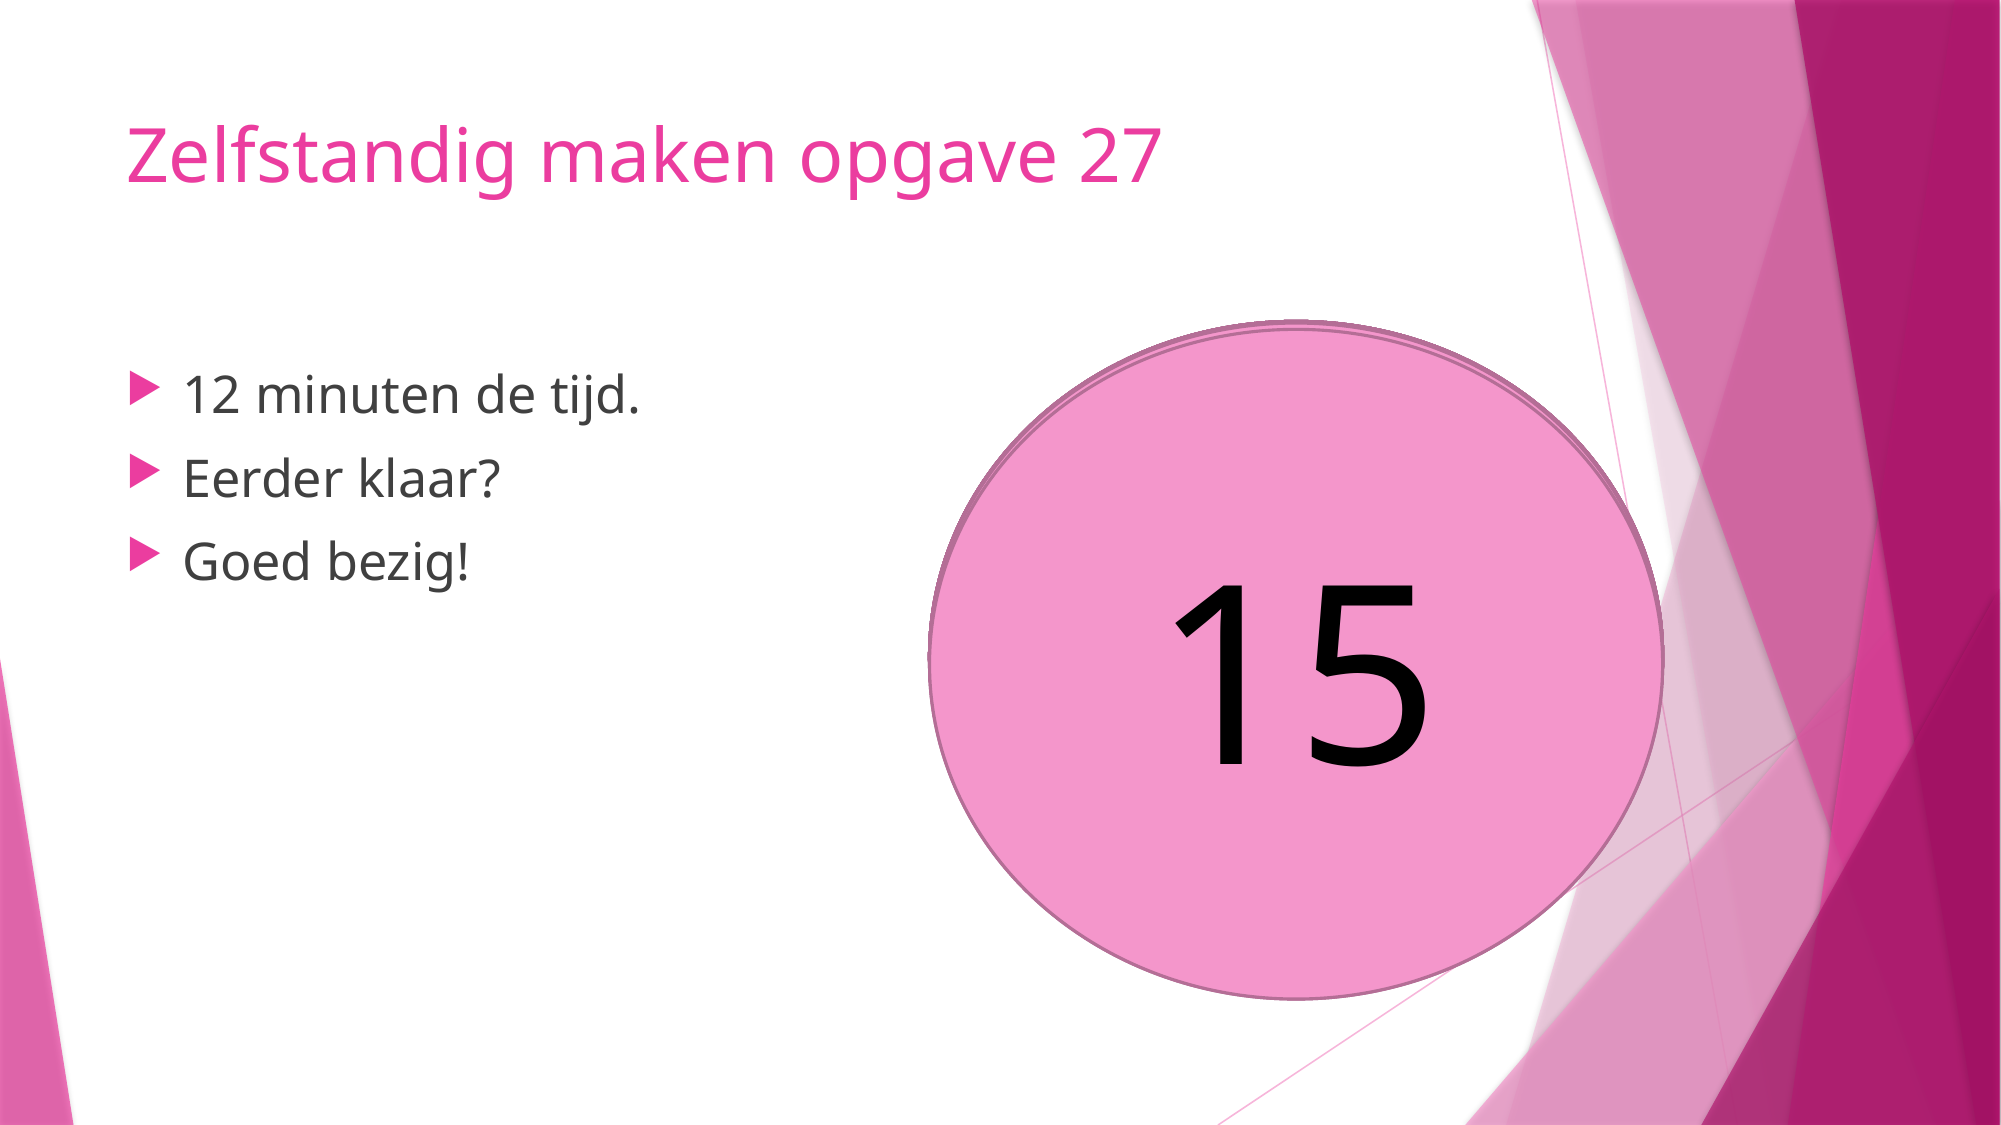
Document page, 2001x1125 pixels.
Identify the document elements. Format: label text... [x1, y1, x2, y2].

text_box 14 [930, 321, 1662, 621]
title Zelfstandig maken opgave 27 [111, 99, 1522, 317]
list 12 minuten de tijd. Eerder klaar? Goed bezig! [111, 354, 831, 962]
text_box 15 [927, 327, 1665, 1001]
